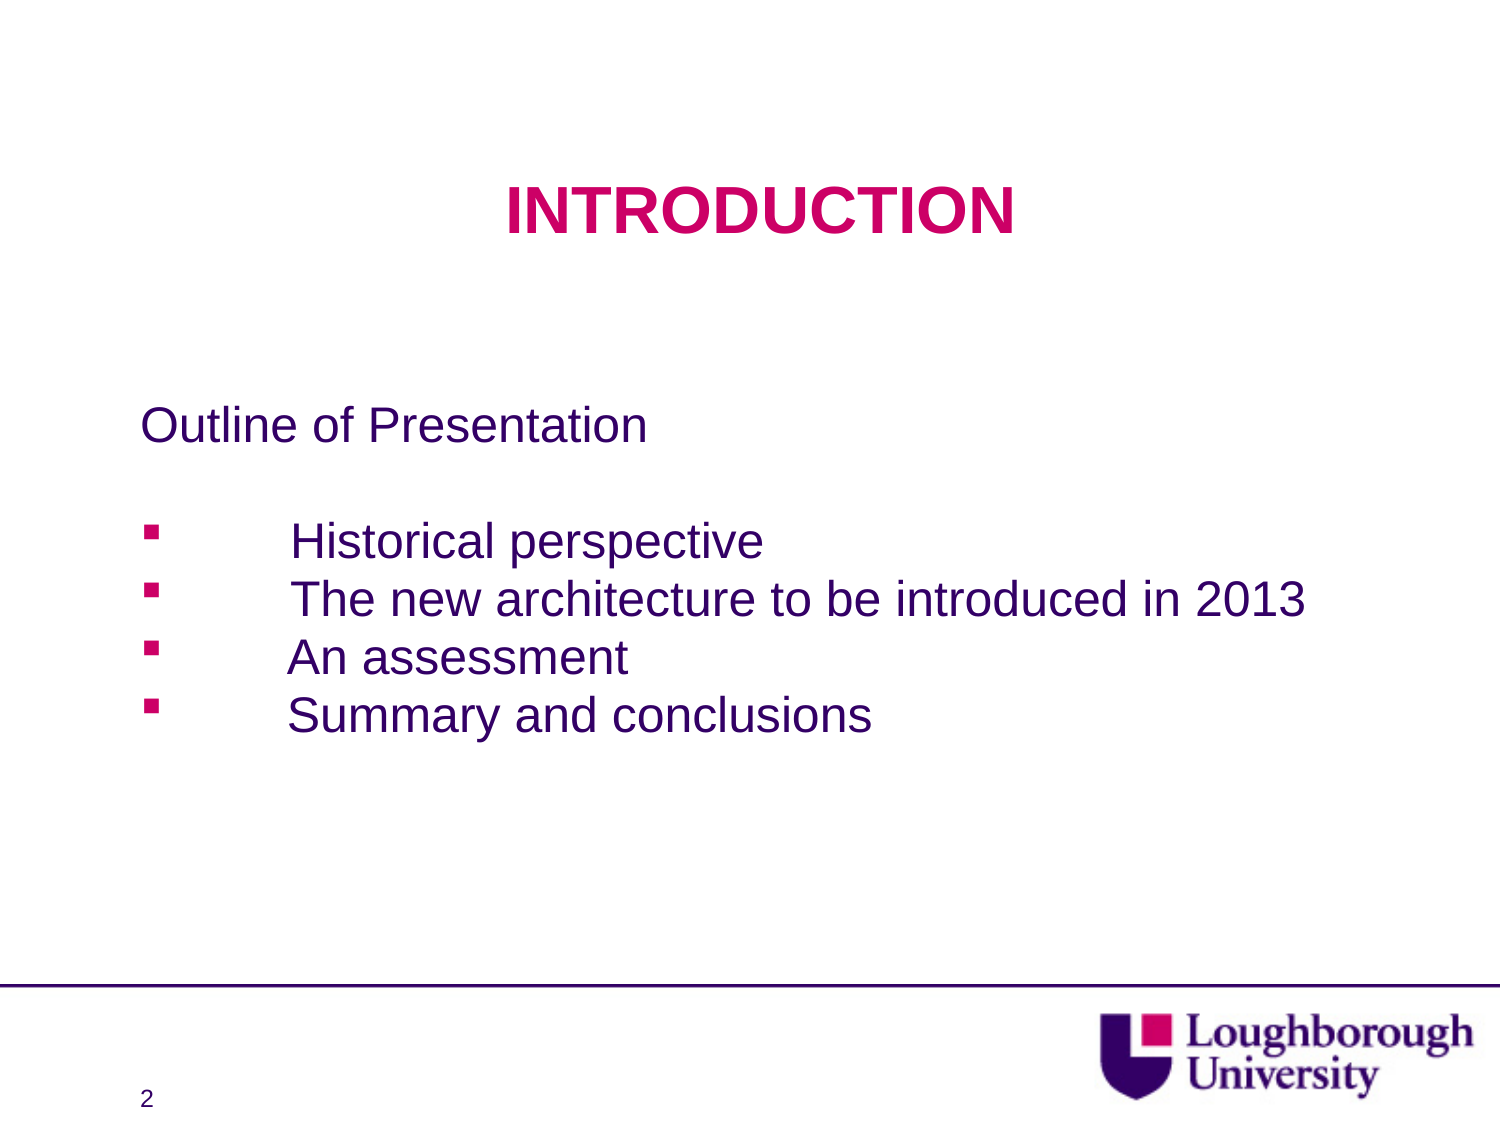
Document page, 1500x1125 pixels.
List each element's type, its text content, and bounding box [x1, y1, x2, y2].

title INTRODUCTION [123, 125, 1399, 288]
slide_number 2 [124, 1074, 226, 1107]
picture [0, 984, 1500, 1125]
list Outline of Presentation Historical perspective The new architecture to be introduced in 2013 An assessment Summary and conclusions [125, 249, 1400, 950]
